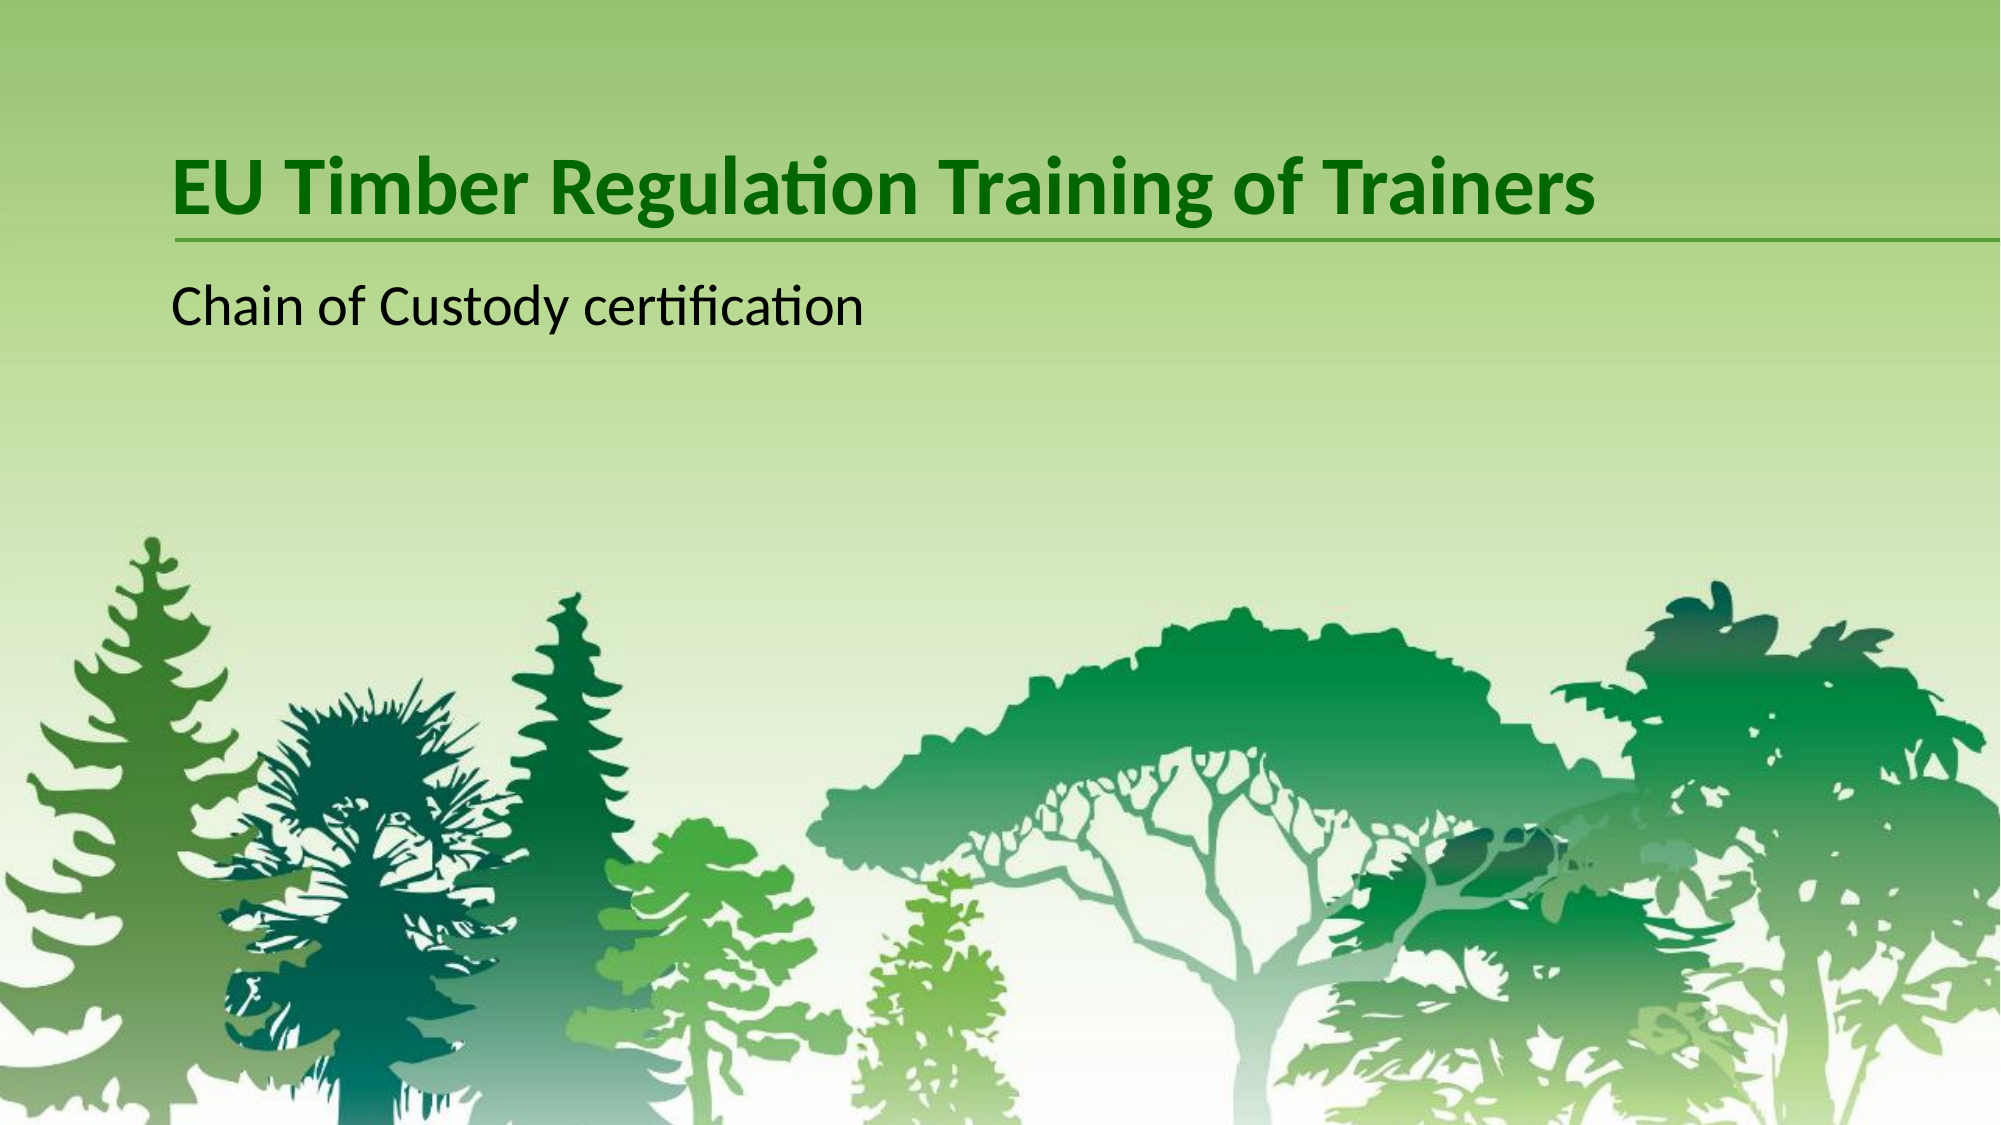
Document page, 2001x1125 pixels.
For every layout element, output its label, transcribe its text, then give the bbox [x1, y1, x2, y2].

title EU Timber Regulation Training of Trainers [156, 95, 2000, 241]
subtitle Chain of Custody certification [156, 267, 1657, 540]
slide_number 2 [1493, 1065, 1944, 1125]
picture [0, 0, 2001, 1125]
